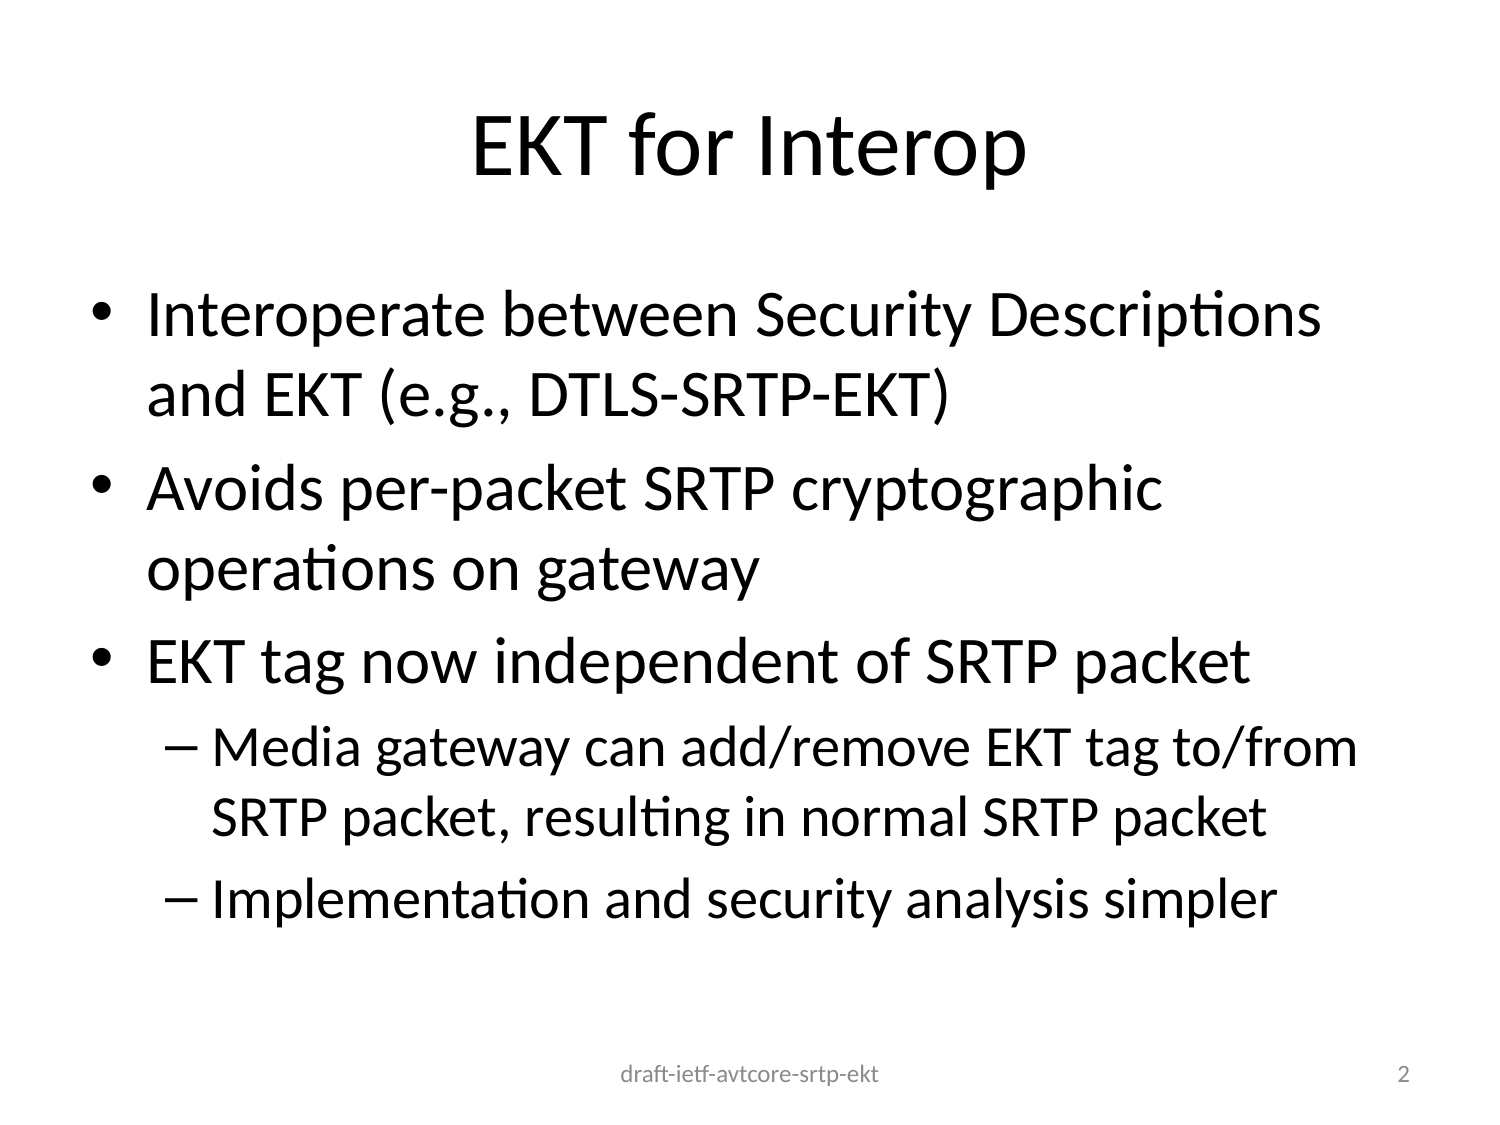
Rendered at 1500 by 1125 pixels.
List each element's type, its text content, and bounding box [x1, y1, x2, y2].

list Interoperate between Security Descriptions and EKT (e.g., DTLS-SRTP-EKT) Avoids per-packet SRTP cryptographic operations on gateway EKT tag now independent of SRTP packet Media gateway can add/remove EKT tag to/from SRTP packet, resulting in normal SRTP packet Implementation and security analysis simpler [74, 262, 1426, 1006]
footer draft-ietf-avtcore-srtp-ekt [512, 1042, 988, 1103]
title EKT for Interop [74, 44, 1426, 233]
slide_number 2 [1074, 1042, 1425, 1103]
